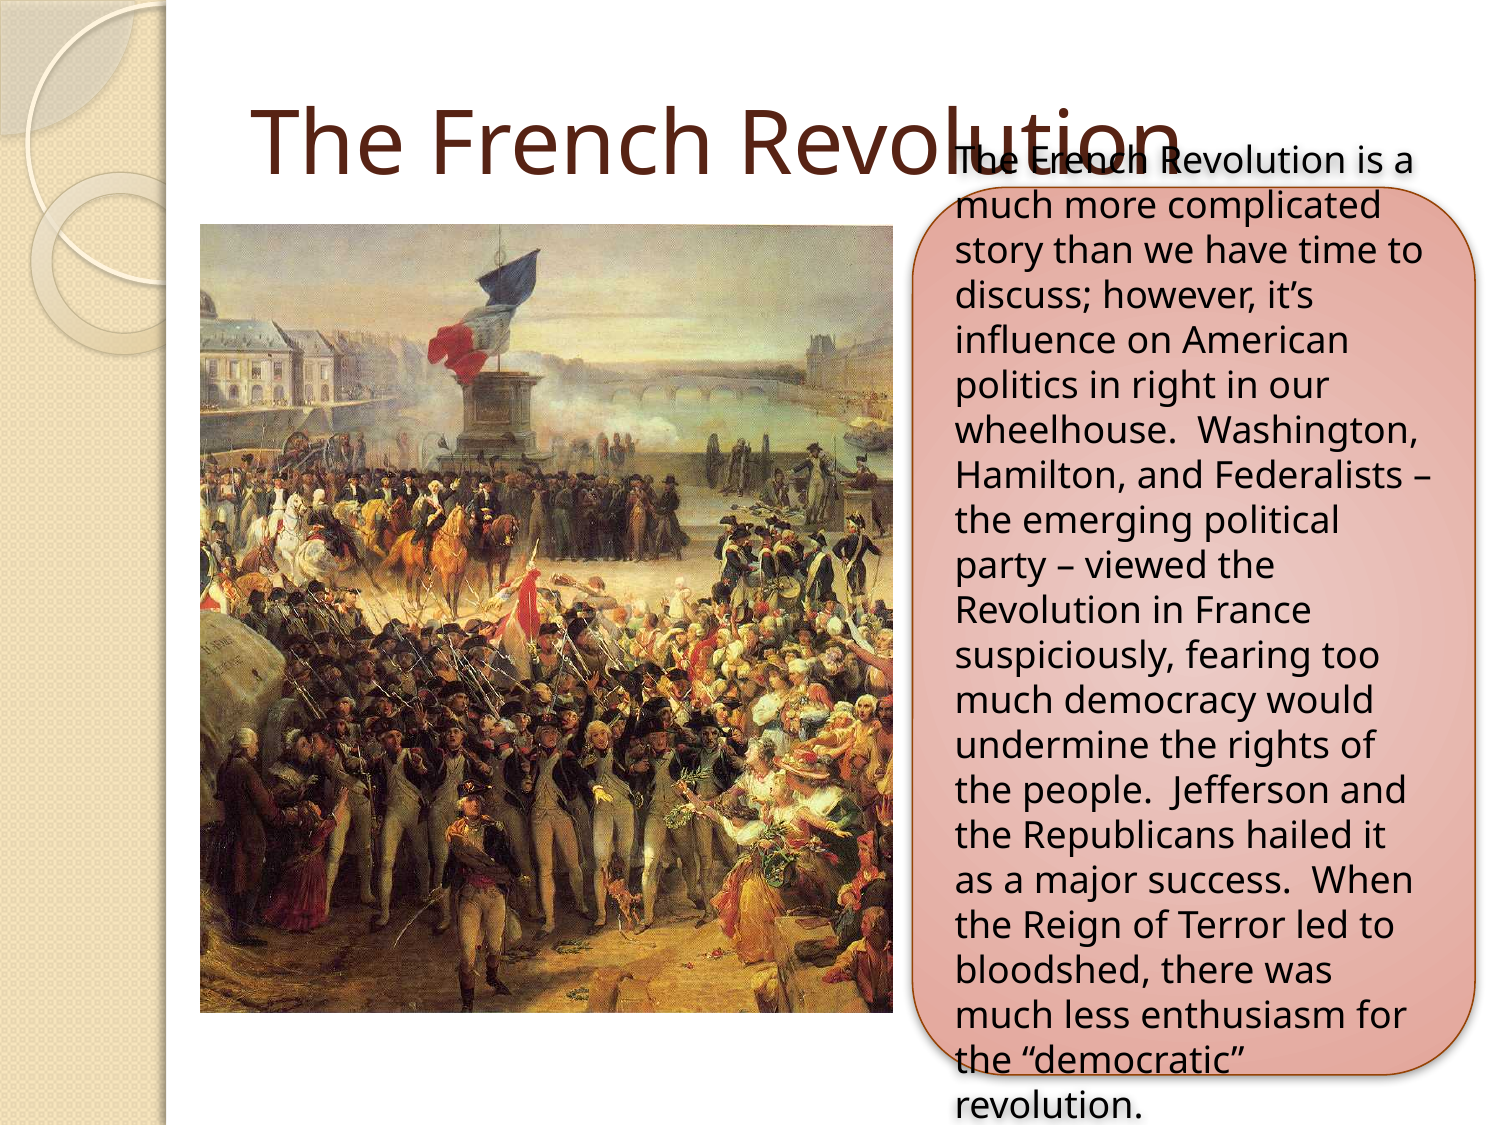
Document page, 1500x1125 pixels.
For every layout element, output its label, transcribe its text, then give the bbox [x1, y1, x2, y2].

text_box The French Revolution is a much more complicated story than we have time to discuss; however, it’s influence on American politics in right in our wheelhouse. Washington, Hamilton, and Federalists – the emerging political party – viewed the Revolution in France suspiciously, fearing too much democracy would undermine the rights of the people. Jefferson and the Republicans hailed it as a major success. When the Reign of Terror led to bloodshed, there was much less enthusiasm for the “democratic” revolution. [911, 186, 1476, 1076]
title The French Revolution [235, 45, 1466, 233]
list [199, 224, 893, 1013]
